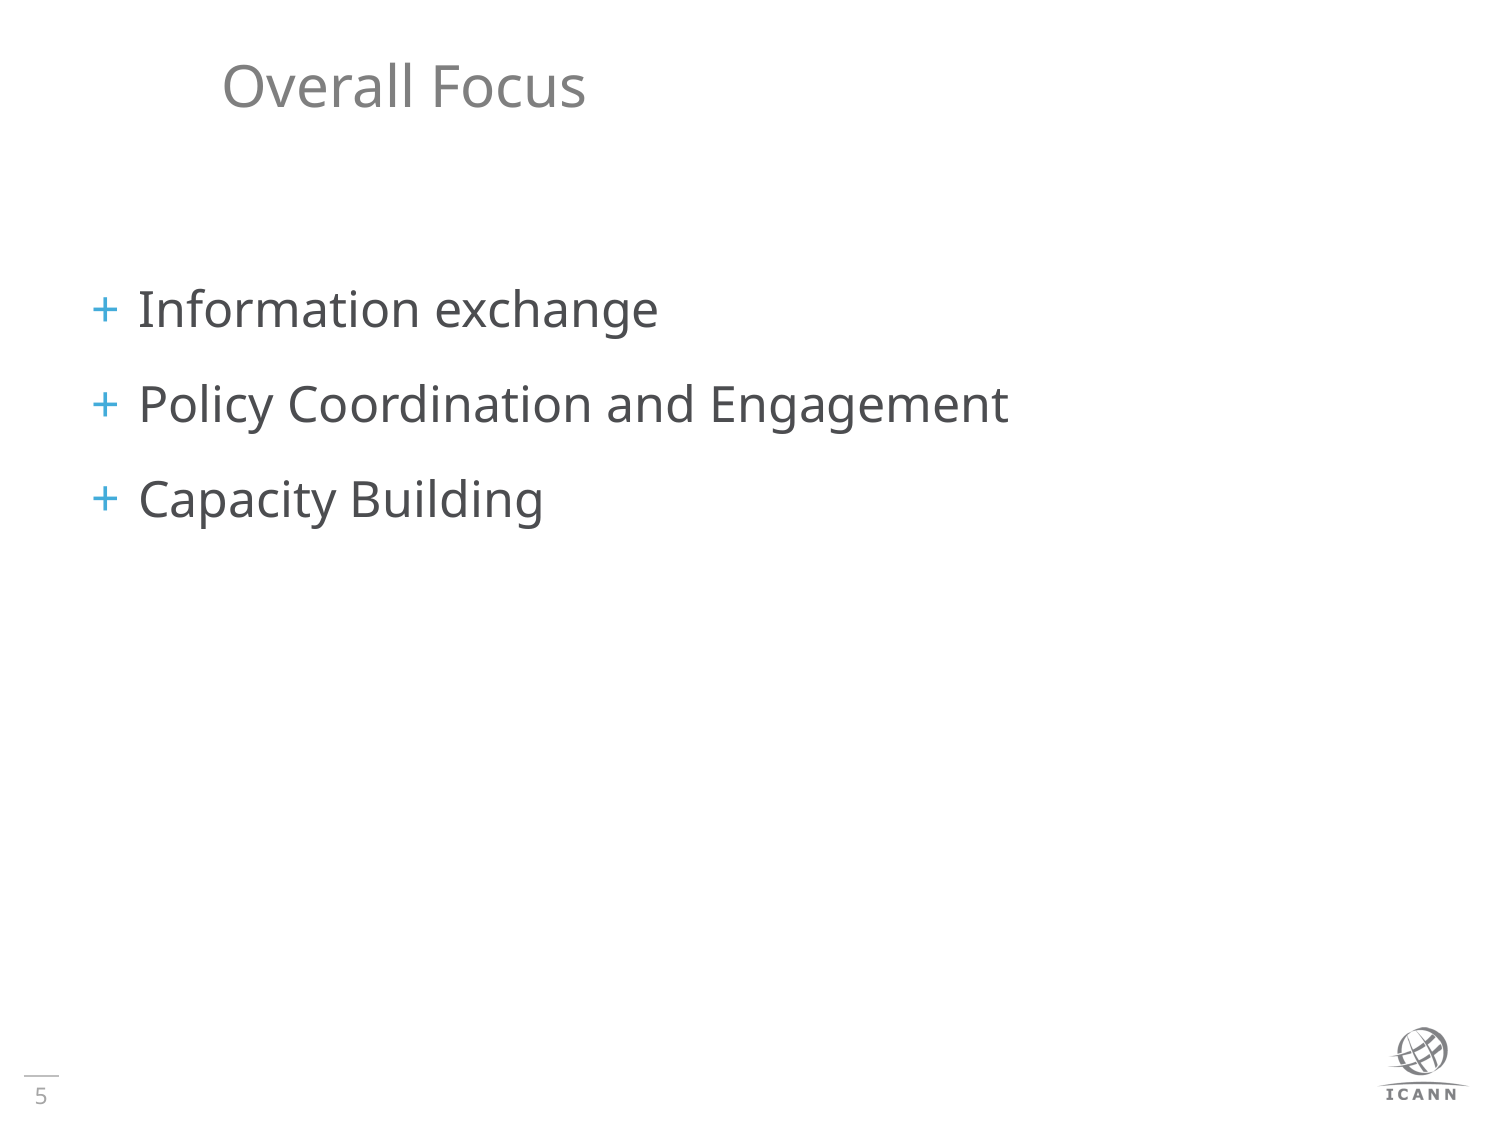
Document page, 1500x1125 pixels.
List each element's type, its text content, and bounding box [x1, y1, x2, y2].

list Information exchange Policy Coordination and Engagement Capacity Building [76, 270, 1288, 902]
title Overall Focus [206, 55, 1188, 209]
picture [1377, 1027, 1470, 1100]
